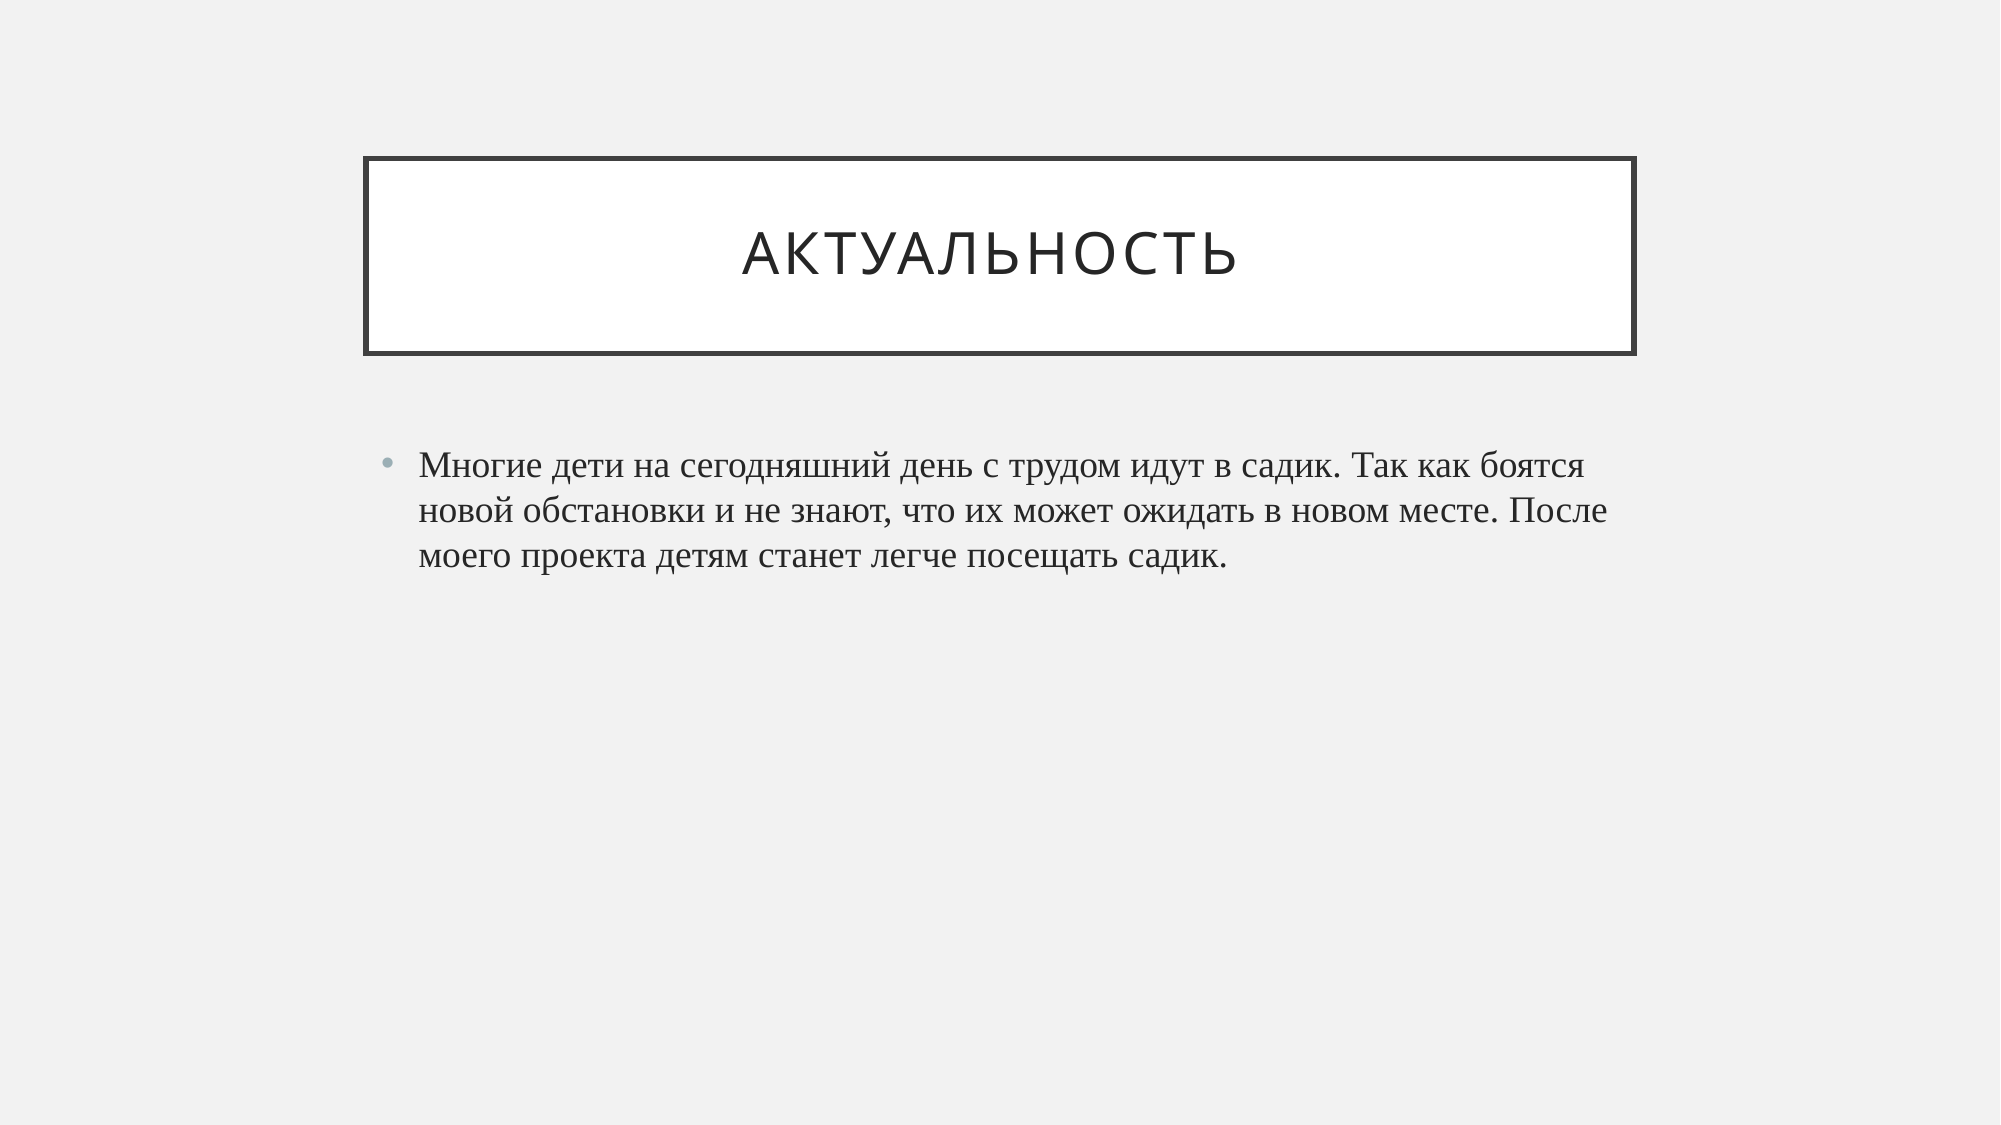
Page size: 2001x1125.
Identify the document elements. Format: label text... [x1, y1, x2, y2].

title Актуальность [363, 156, 1637, 356]
list Многие дети на сегодняшний день с трудом идут в садик. Так как боятся новой обстановки и не знают, что их может ожидать в новом месте. После моего проекта детям станет легче посещать садик. [366, 432, 1634, 942]
